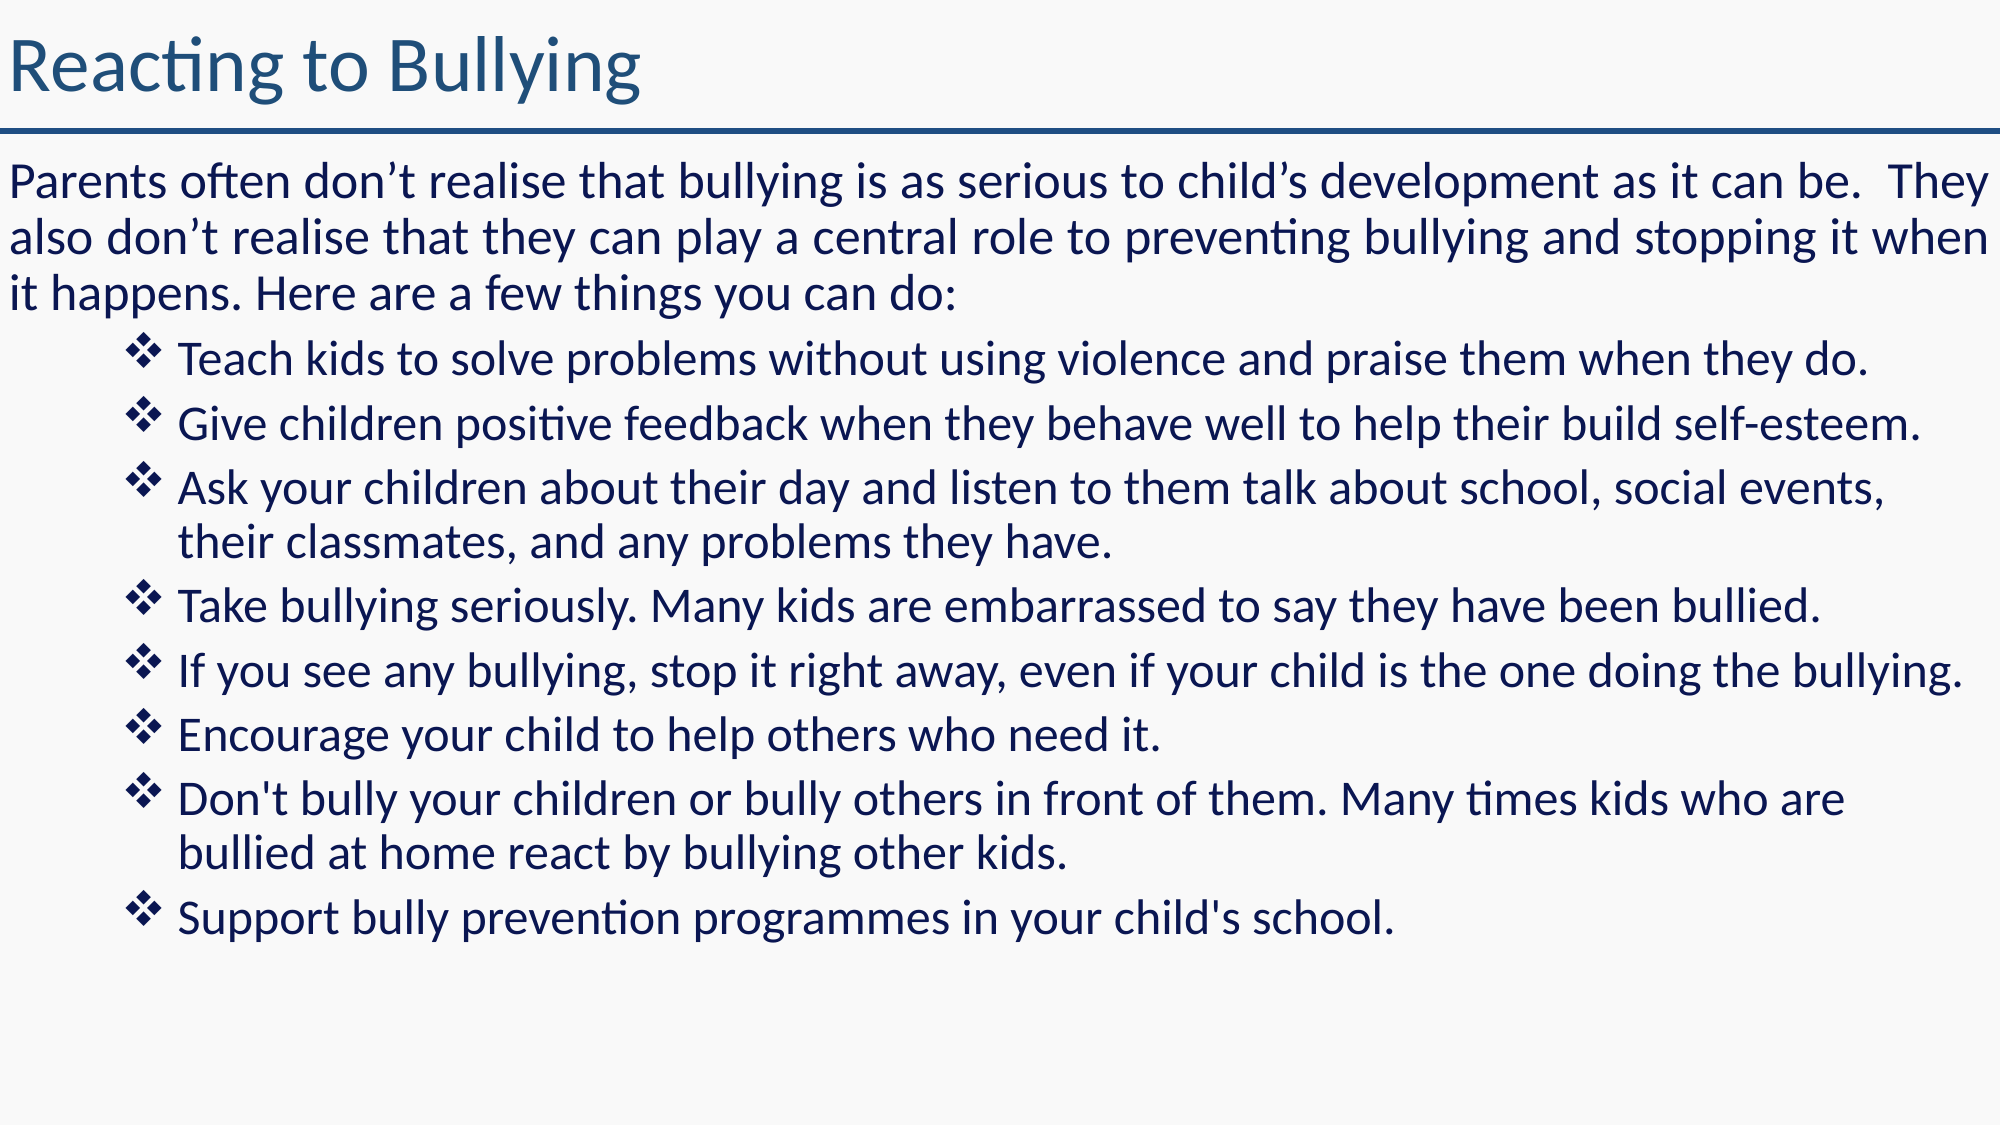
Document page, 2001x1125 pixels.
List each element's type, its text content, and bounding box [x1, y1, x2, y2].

list Parents often don’t realise that bullying is as serious to child’s development as it can be. They also don’t realise that they can play a central role to preventing bullying and stopping it when it happens. Here are a few things you can do: Teach kids to solve problems without using violence and praise them when they do. Give children positive feedback when they behave well to help their build self-esteem. Ask your children about their day and listen to them talk about school, social events, their classmates, and any problems they have. Take bullying seriously. Many kids are embarrassed to say they have been bullied. If you see any bullying, stop it right away, even if your child is the one doing the bullying. Encourage your child to help others who need it. Don't bully your children or bully others in front of them. Many times kids who are bullied at home react by bullying other kids. Support bully prevention programmes in your child's school. [0, 144, 2000, 1111]
title Reacting to Bullying [0, 0, 2000, 131]
